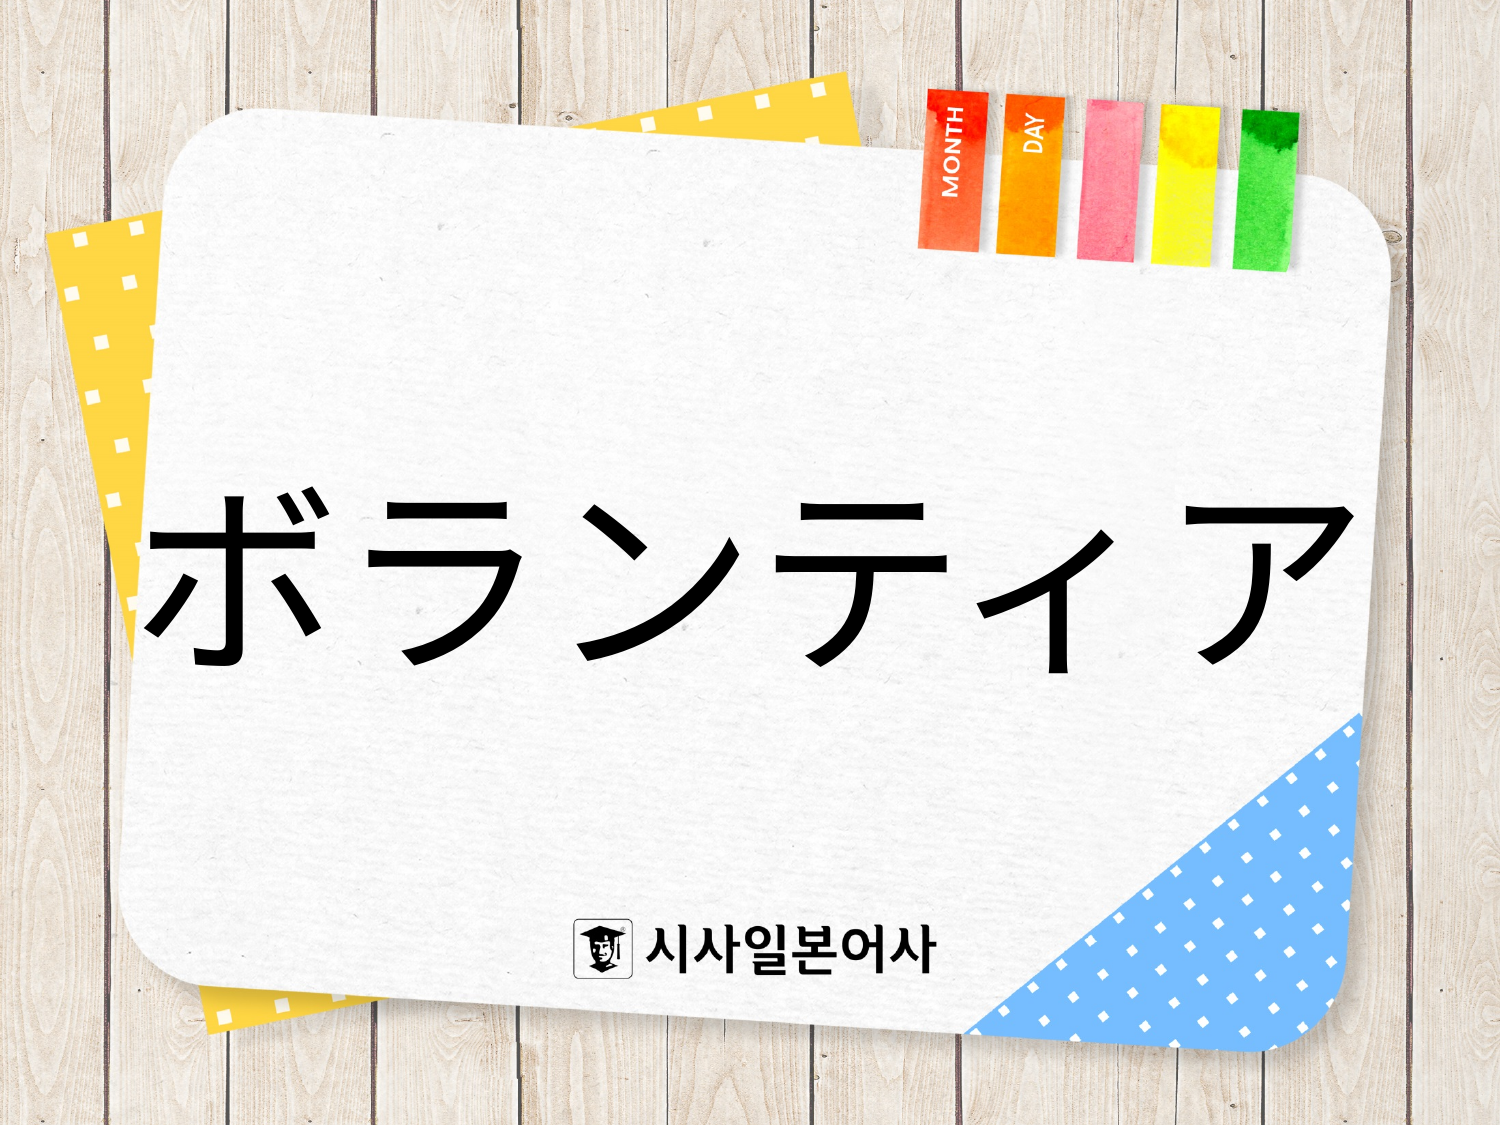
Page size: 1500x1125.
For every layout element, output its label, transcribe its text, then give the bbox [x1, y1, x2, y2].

title ボランティア [75, 338, 1425, 811]
picture [0, 0, 1500, 1125]
